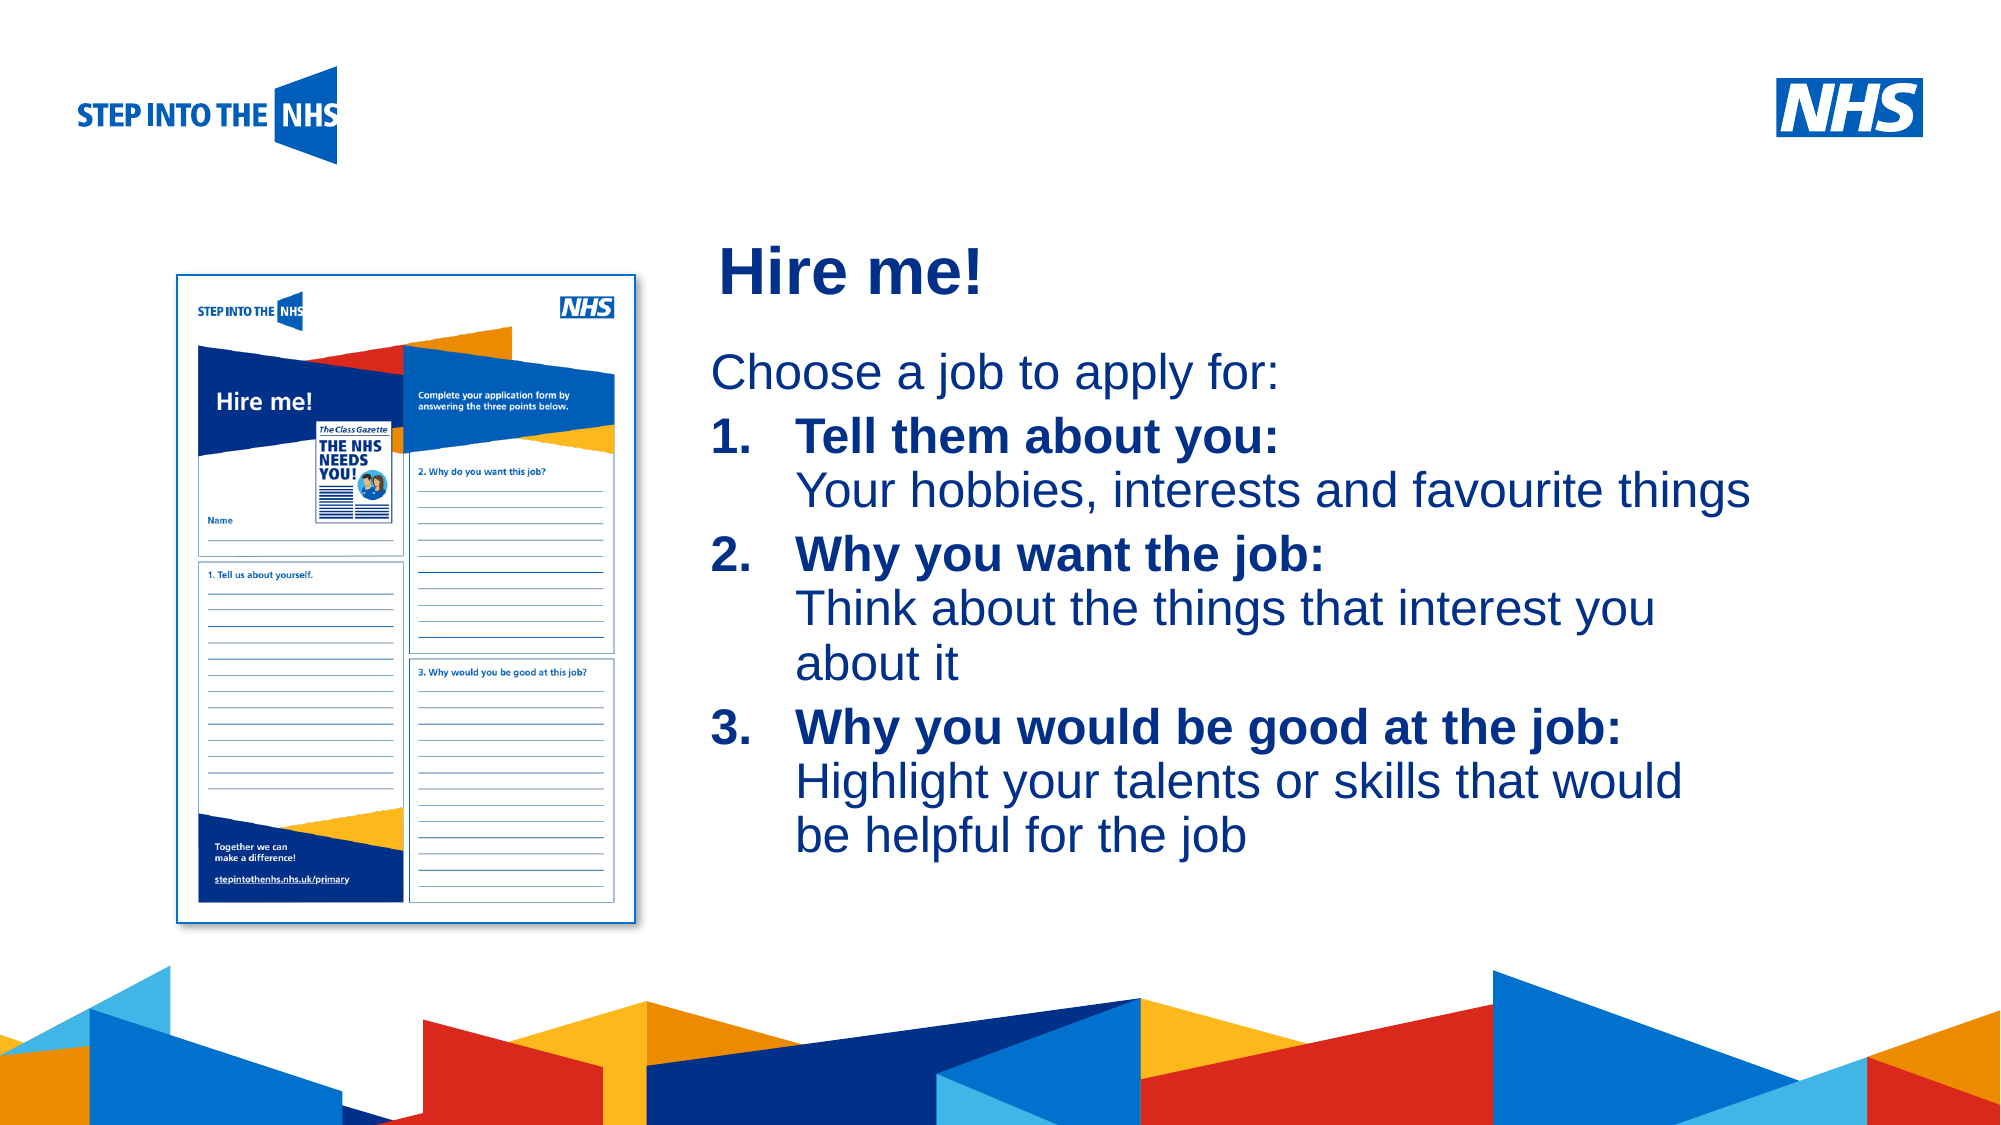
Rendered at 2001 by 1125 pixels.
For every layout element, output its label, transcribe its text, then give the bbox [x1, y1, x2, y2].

picture [176, 274, 635, 924]
list Choose a job to apply for: Tell them about you: Your hobbies, interests and favourite things Why you want the job: Think about the things that interest you about it Why you would be good at the job: Highlight your talents or skills that would be helpful for the job [710, 346, 1760, 1022]
title Hire me! [718, 237, 1628, 309]
